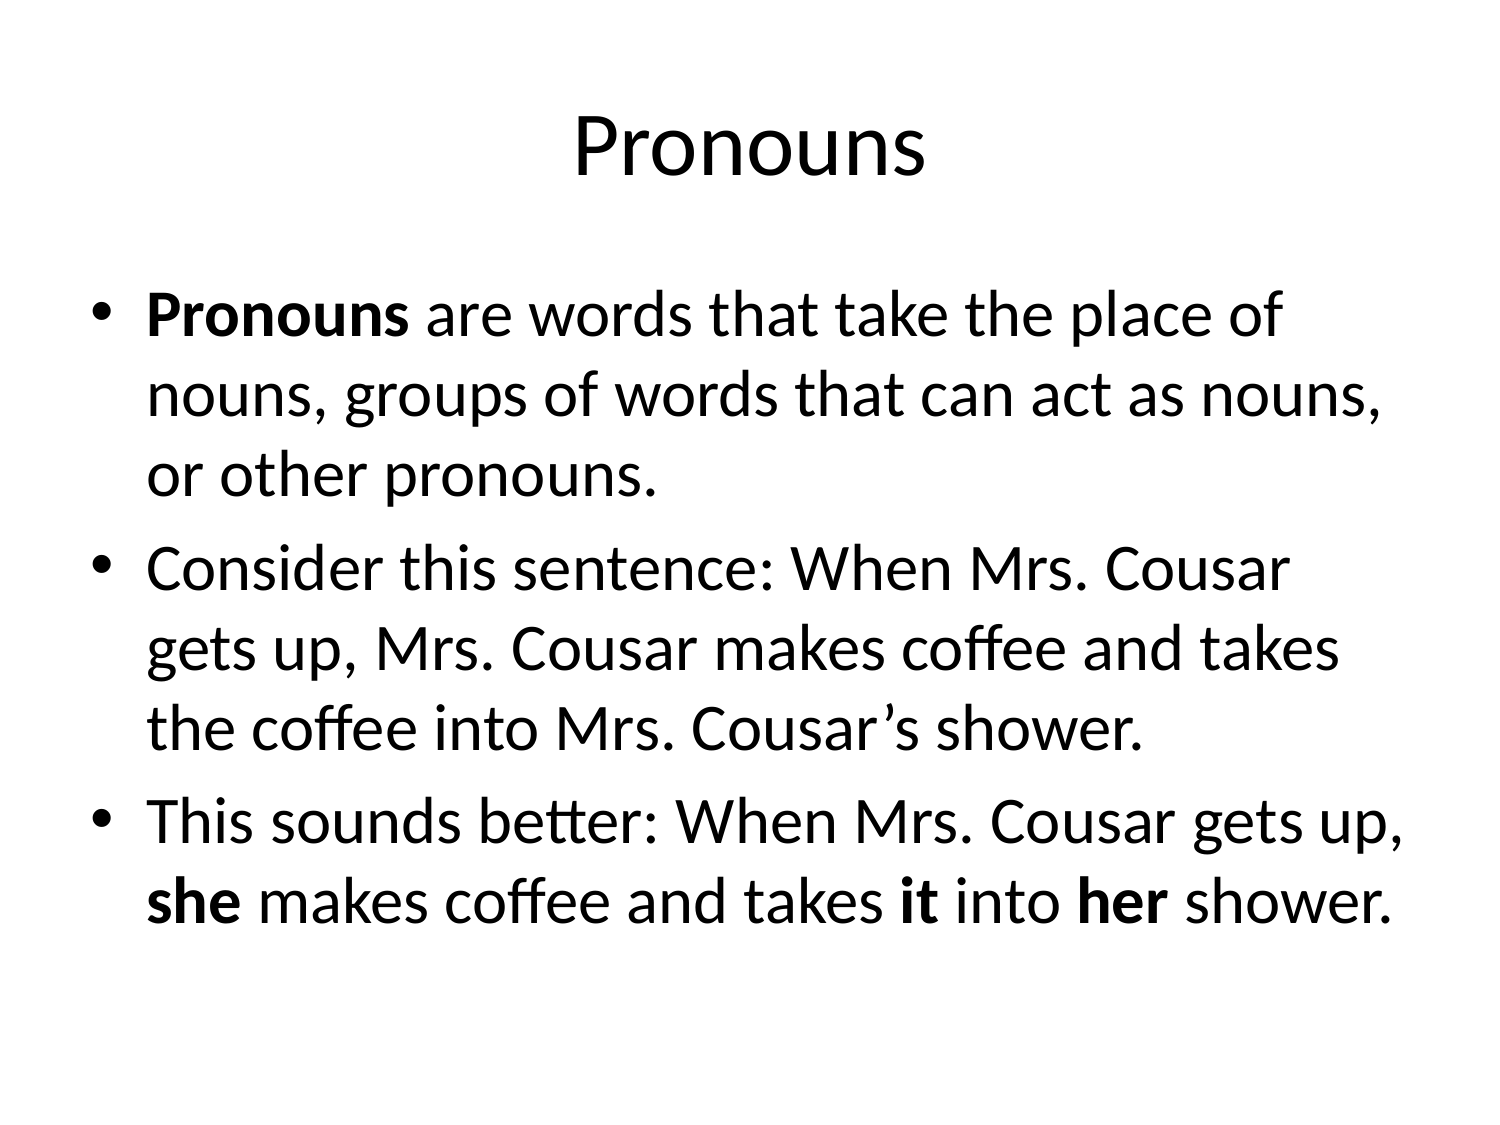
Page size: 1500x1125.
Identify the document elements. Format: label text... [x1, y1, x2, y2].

title Pronouns [75, 45, 1425, 233]
list Pronouns are words that take the place of nouns, groups of words that can act as nouns, or other pronouns. Consider this sentence: When Mrs. Cousar gets up, Mrs. Cousar makes coffee and takes the coffee into Mrs. Cousar’s shower. This sounds better: When Mrs. Cousar gets up, she makes coffee and takes it into her shower. [75, 262, 1425, 1005]
